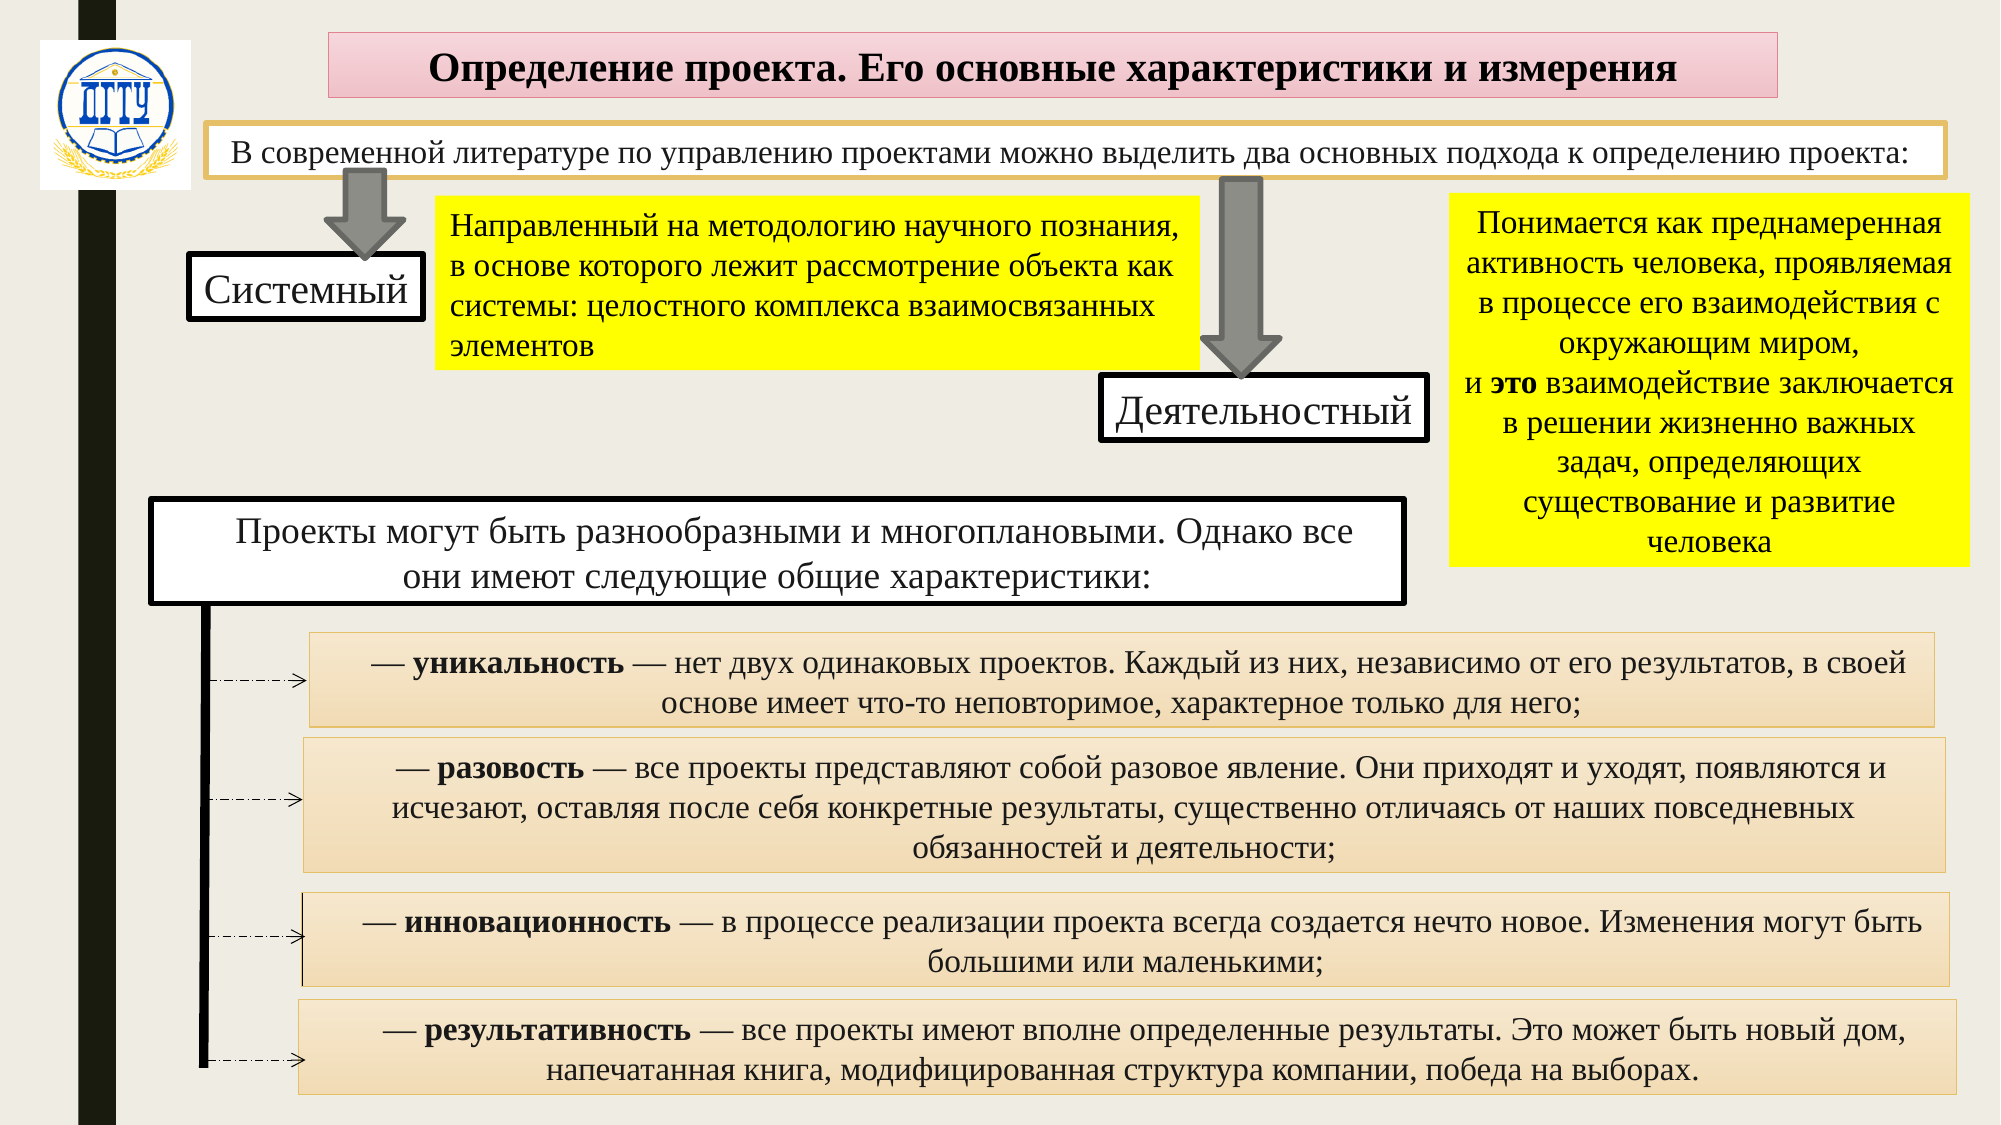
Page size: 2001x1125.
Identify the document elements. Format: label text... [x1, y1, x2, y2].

text_box [323, 167, 407, 262]
text_box Понимается как преднамеренная активность человека, проявляемая в процессе его взаимодействия с окружающим миром, и это взаимодействие заключается в решении жизненно важных задач, определяющих существование и развитие человека [1449, 192, 1971, 567]
text_box [1200, 176, 1283, 380]
text_box — уникальность — нет двух одинаковых проектов. Каждый из них, независимо от его результатов, в своей основе имеет что-то неповторимое, характерное только для него; [309, 632, 1935, 728]
text_box Направленный на методологию научного познания, в основе которого лежит рассмотрение объекта как системы: целостного комплекса взаимосвязанных элементов [435, 195, 1200, 371]
text_box — разовость — все проекты представляют собой разовое явление. Они приходят и уходят, появляются и исчезают, оставляя после себя конкретные результаты, существенно отличаясь от наших повседневных обязанностей и деятельности; [303, 737, 1946, 873]
text_box — инновационность — в процессе реализации проекта всегда создается нечто новое. Изменения могут быть большими или маленькими; [301, 892, 1950, 987]
text_box В современной литературе по управлению проектами можно выделить два основных подхода к определению проекта: [203, 120, 1948, 180]
text_box Определение проекта. Его основные характеристики и измерения [328, 32, 1778, 98]
text_box Системный [186, 251, 426, 322]
text_box Деятельностный [1098, 372, 1430, 443]
text_box Проекты могут быть разнообразными и многоплановыми. Однако все они имеют следующие общие характеристики: [148, 496, 1407, 606]
text_box — результативность — все проекты имеют вполне определенные результаты. Это может быть новый дом, напечатанная книга, модифицированная структура компании, победа на выборах. [298, 999, 1957, 1095]
picture [40, 40, 191, 190]
